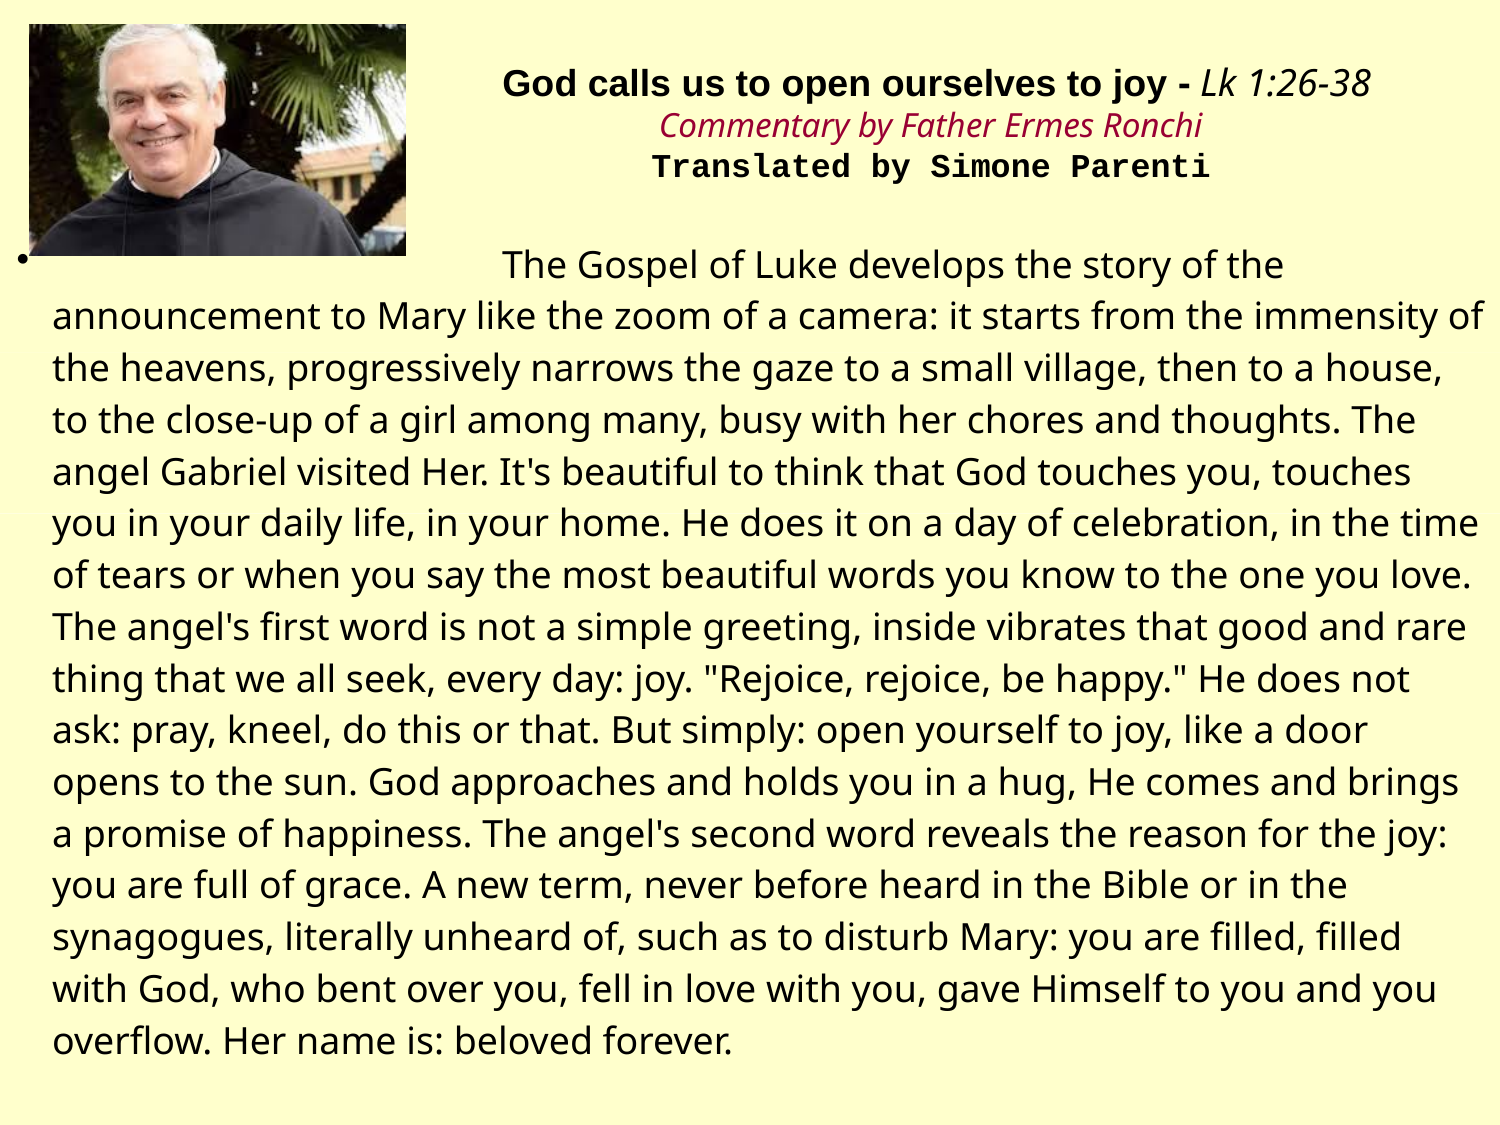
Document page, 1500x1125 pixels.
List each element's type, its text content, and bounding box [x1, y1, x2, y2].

text_box God calls us to open ourselves to joy - Lk 1:26-38 Commentary by Father Ermes Ronchi Translated by Simone Parenti [406, 51, 1500, 192]
text_box The Gospel of Luke develops the story of the announcement to Mary like the zoom of a camera: it starts from the immensity of the heavens, progressively narrows the gaze to a small village, then to a house, to the close-up of a girl among many, busy with her chores and thoughts. The angel Gabriel visited Her. It's beautiful to think that God touches you, touches you in your daily life, in your home. He does it on a day of celebration, in the time of tears or when you say the most beautiful words you know to the one you love. The angel's first word is not a simple greeting, inside vibrates that good and rare thing that we all seek, every day: joy. "Rejoice, rejoice, be happy." He does not ask: pray, kneel, do this or that. But simply: open yourself to joy, like a door opens to the sun. God approaches and holds you in a hug, He comes and brings a promise of happiness. The angel's second word reveals the reason for the joy: you are full of grace. A new term, never before heard in the Bible or in the synagogues, literally unheard of, such as to disturb Mary: you are filled, filled with God, who bent over you, fell in love with you, gave Himself to you and you overflow. Her name is: beloved forever. [1, 226, 1500, 1070]
picture [29, 24, 406, 256]
